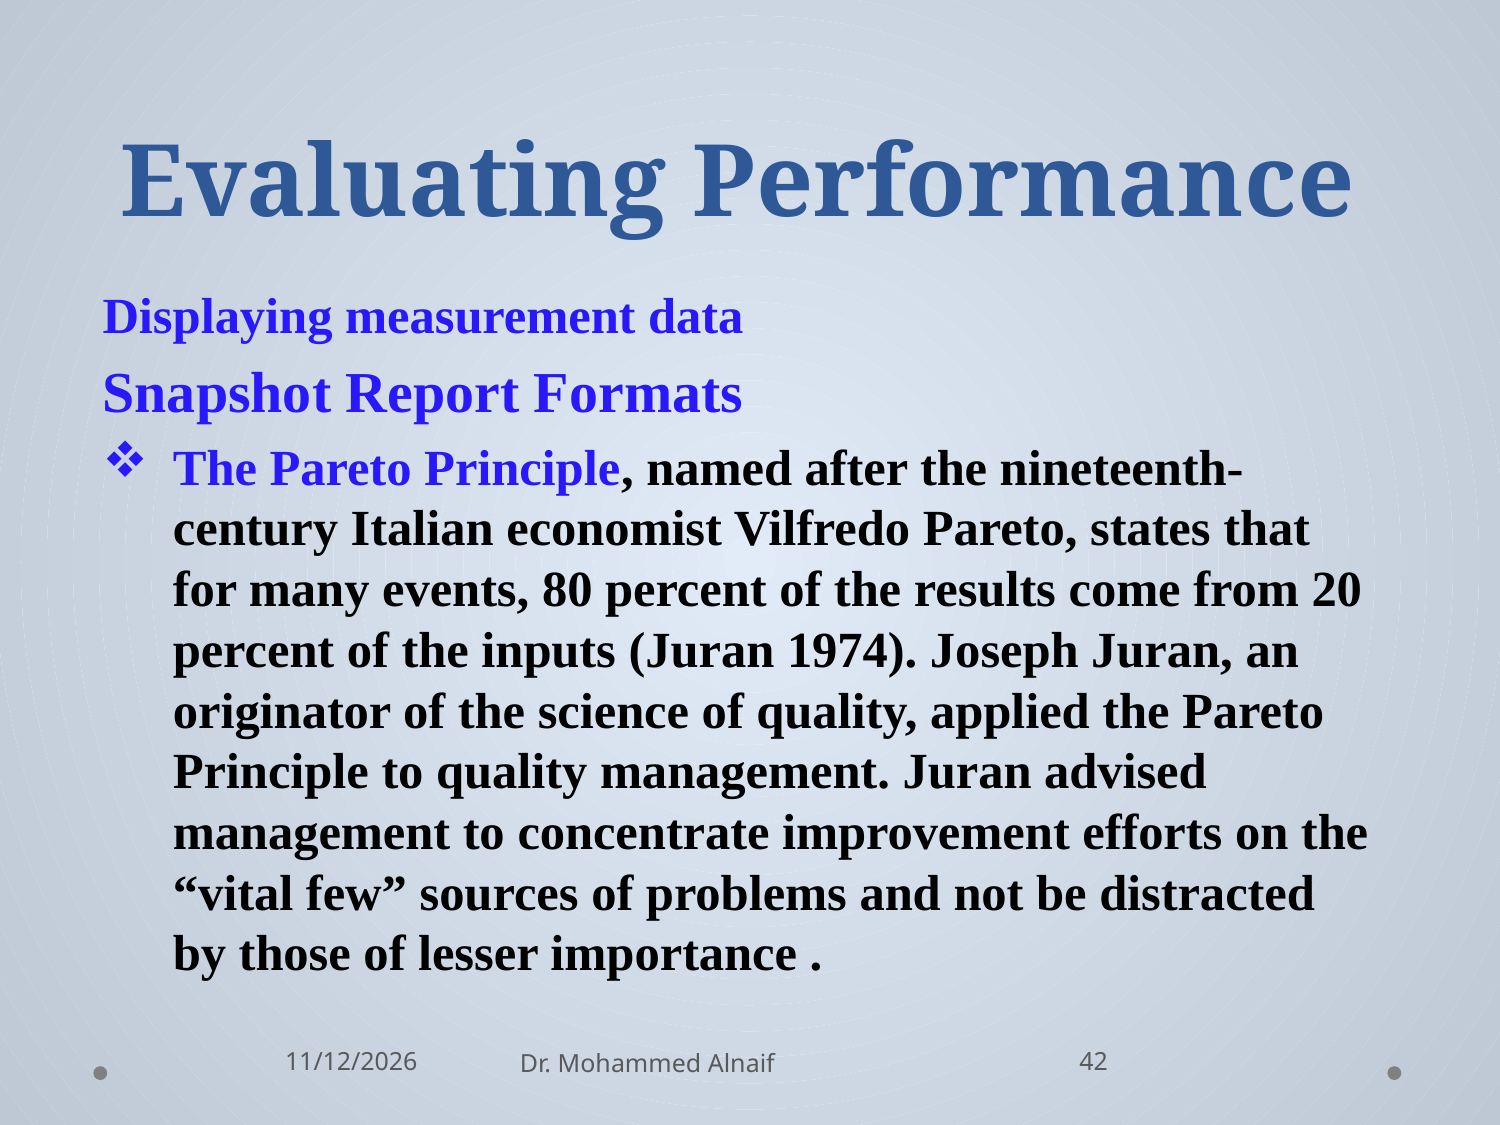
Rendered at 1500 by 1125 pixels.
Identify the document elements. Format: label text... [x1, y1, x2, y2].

subtitle Displaying measurement data Snapshot Report Formats The Pareto Principle, named after the nineteenth-century Italian economist Vilfredo Pareto, states that for many events, 80 percent of the results come from 20 percent of the inputs (Juran 1974). Joseph Juran, an originator of the science of quality, applied the Pareto Principle to quality management. Juran advised management to concentrate improvement efforts on the “vital few” sources of problems and not be distracted by those of lesser importance . [87, 275, 1388, 1001]
slide_number 42 [1074, 1025, 1425, 1100]
footer Dr. Mohammed Alnaif [512, 1025, 988, 1100]
title Evaluating Performance [100, 78, 1376, 244]
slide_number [75, 1025, 425, 1100]
